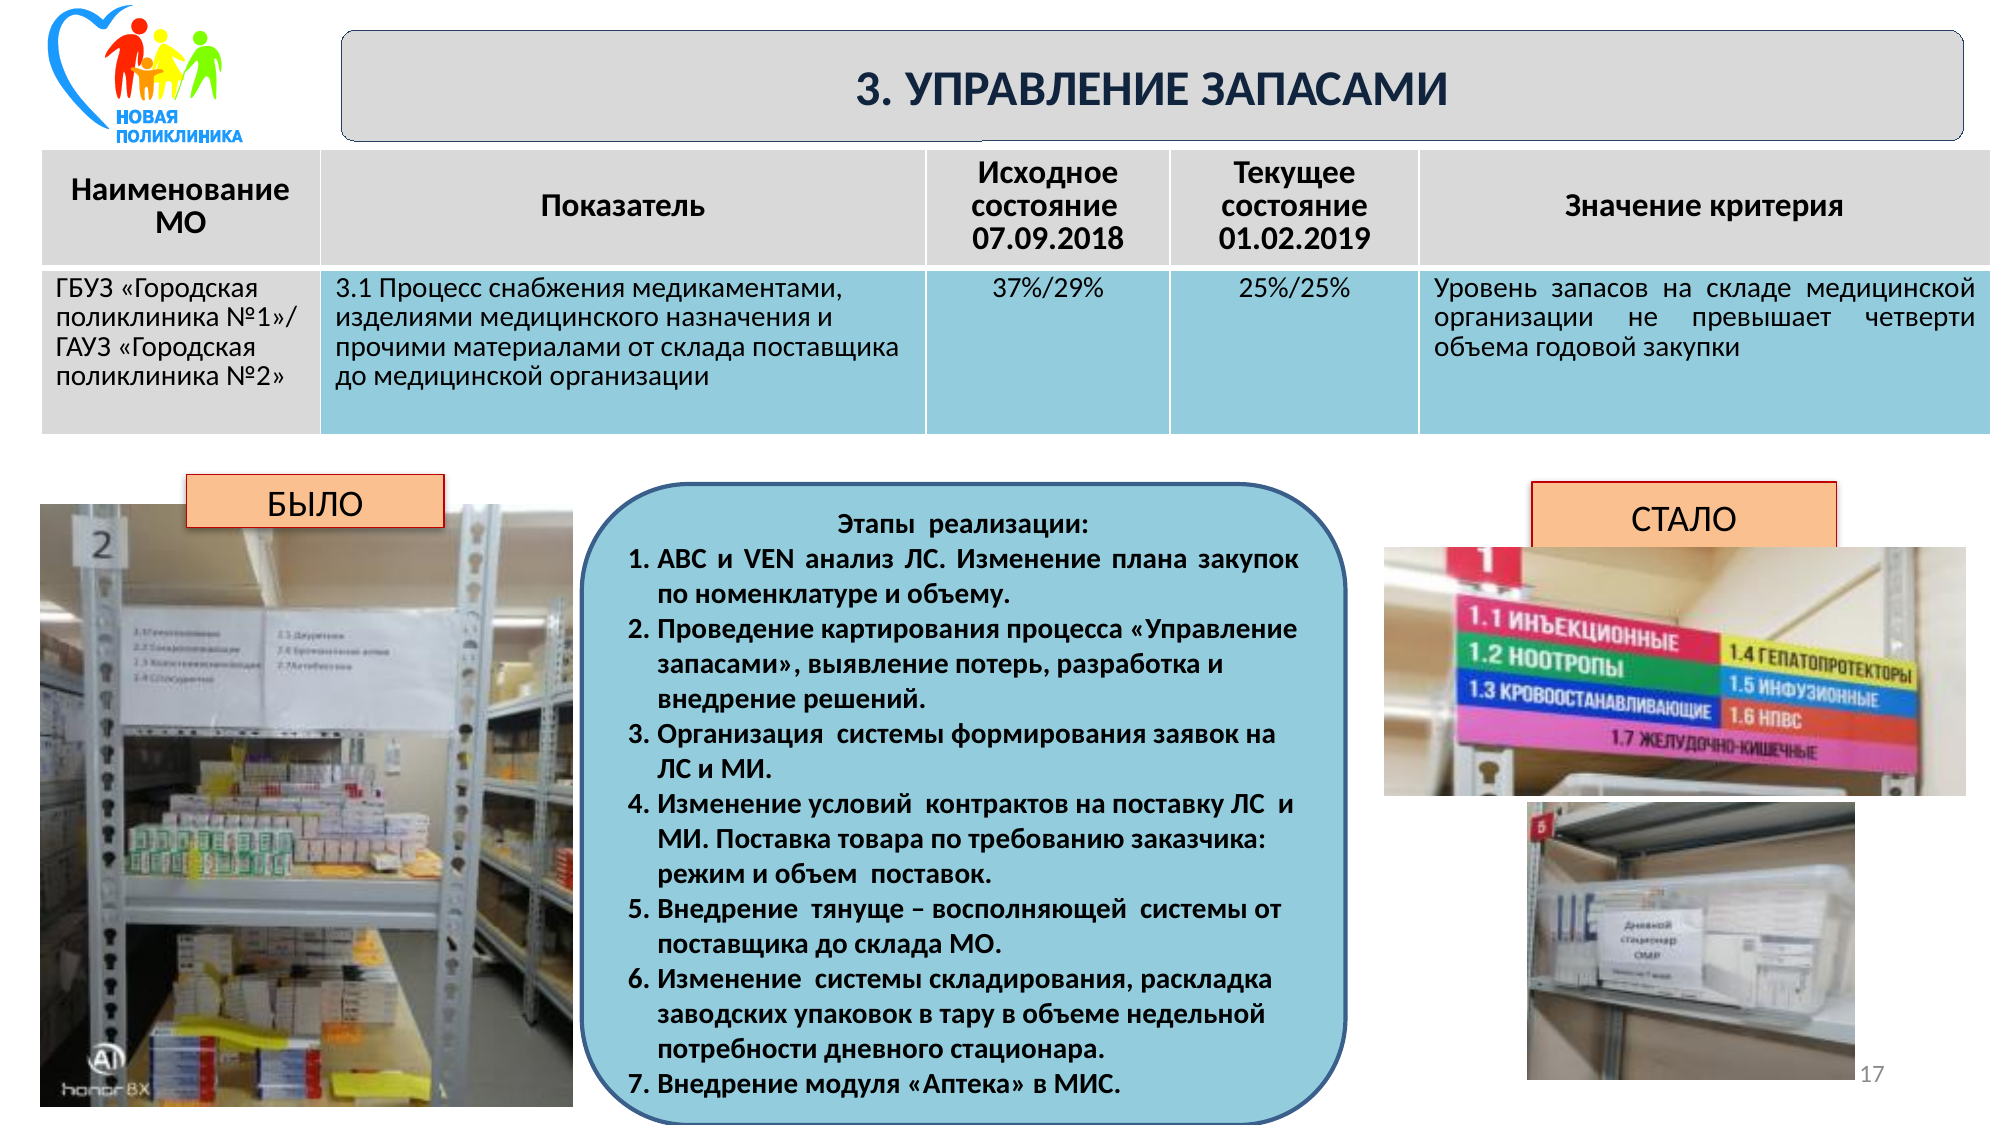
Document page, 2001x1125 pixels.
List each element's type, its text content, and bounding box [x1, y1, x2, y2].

table_header Исходное состояние 07.09.2018 [927, 150, 1169, 265]
picture [1383, 547, 1967, 796]
table_cell 3.1 Процесс снабжения медикаментами, изделиями медицинского назначения и прочими материалами от склада поставщика до медицинской организации [321, 271, 925, 434]
table_header Текущее состояние 01.02.2019 [1171, 150, 1418, 265]
table_header Значение критерия [1420, 150, 1990, 265]
table_cell Уровень запасов на складе медицинской организации не превышает четверти объема годовой закупки [1420, 271, 1990, 434]
text_box СТАЛО [1531, 481, 1837, 546]
table_cell 37%/29% [927, 271, 1169, 434]
picture [47, 4, 244, 143]
table_cell ГБУЗ «Городская поликлиника №1»/ ГАУЗ «Городская поликлиника №2» [42, 271, 320, 434]
picture [40, 504, 573, 1107]
text_box 3. УПРАВЛЕНИЕ ЗАПАСАМИ [341, 30, 1964, 142]
text_box БЫЛО [186, 474, 445, 502]
table_header Наименование МО [42, 150, 320, 265]
text_box Этапы реализации: ABC и VEN анализ ЛС. Изменение плана закупок по номенклатуре и объему. Проведение картирования процесса «Управление запасами», выявление потерь, разработка и внедрение решений. Организация системы формирования заявок на ЛС и МИ. Изменение условий контрактов на поставку ЛС и МИ. Поставка товара по требованию заказчика: режим и объем поставок. Внедрение тянуще – восполняющей системы от поставщика до склада МО. Изменение системы складирования, раскладка заводских упаковок в тару в объеме недельной потребности дневного стационара. Внедрение модуля «Аптека» в МИС. [579, 481, 1348, 1125]
picture [1526, 801, 1855, 1080]
table_cell 25%/25% [1171, 271, 1418, 434]
table_header Показатель [321, 150, 925, 265]
slide_number 17 [1433, 1042, 1900, 1103]
